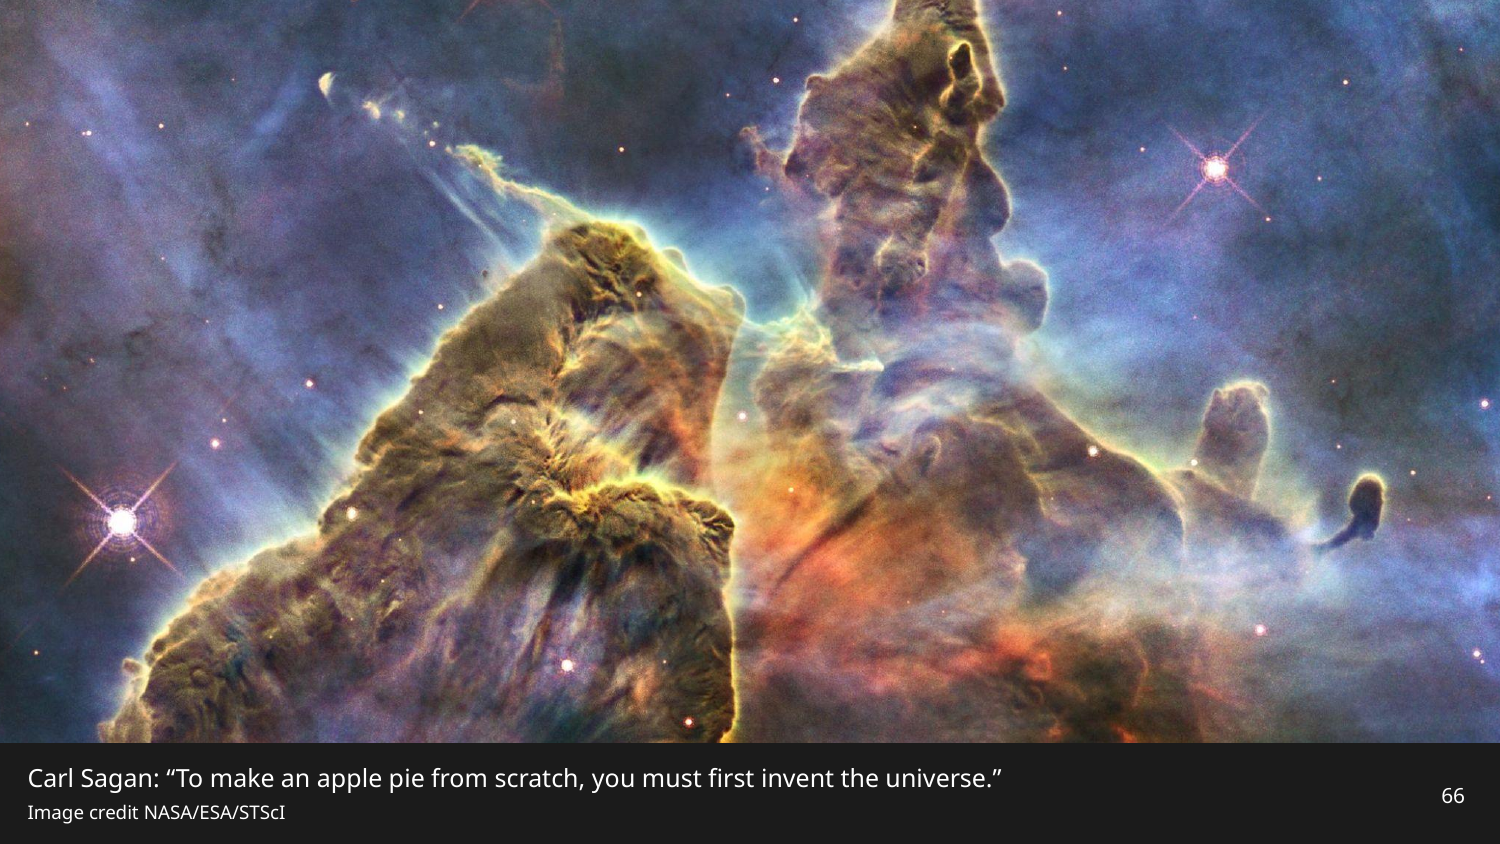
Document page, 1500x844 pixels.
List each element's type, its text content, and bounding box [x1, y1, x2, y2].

picture [0, 0, 1500, 743]
title Carl Sagan: “To make an apple pie from scratch, you must first invent the universe.” Image credit NASA/ESA/STScI [12, 752, 1355, 843]
slide_number 66 [1389, 764, 1480, 830]
